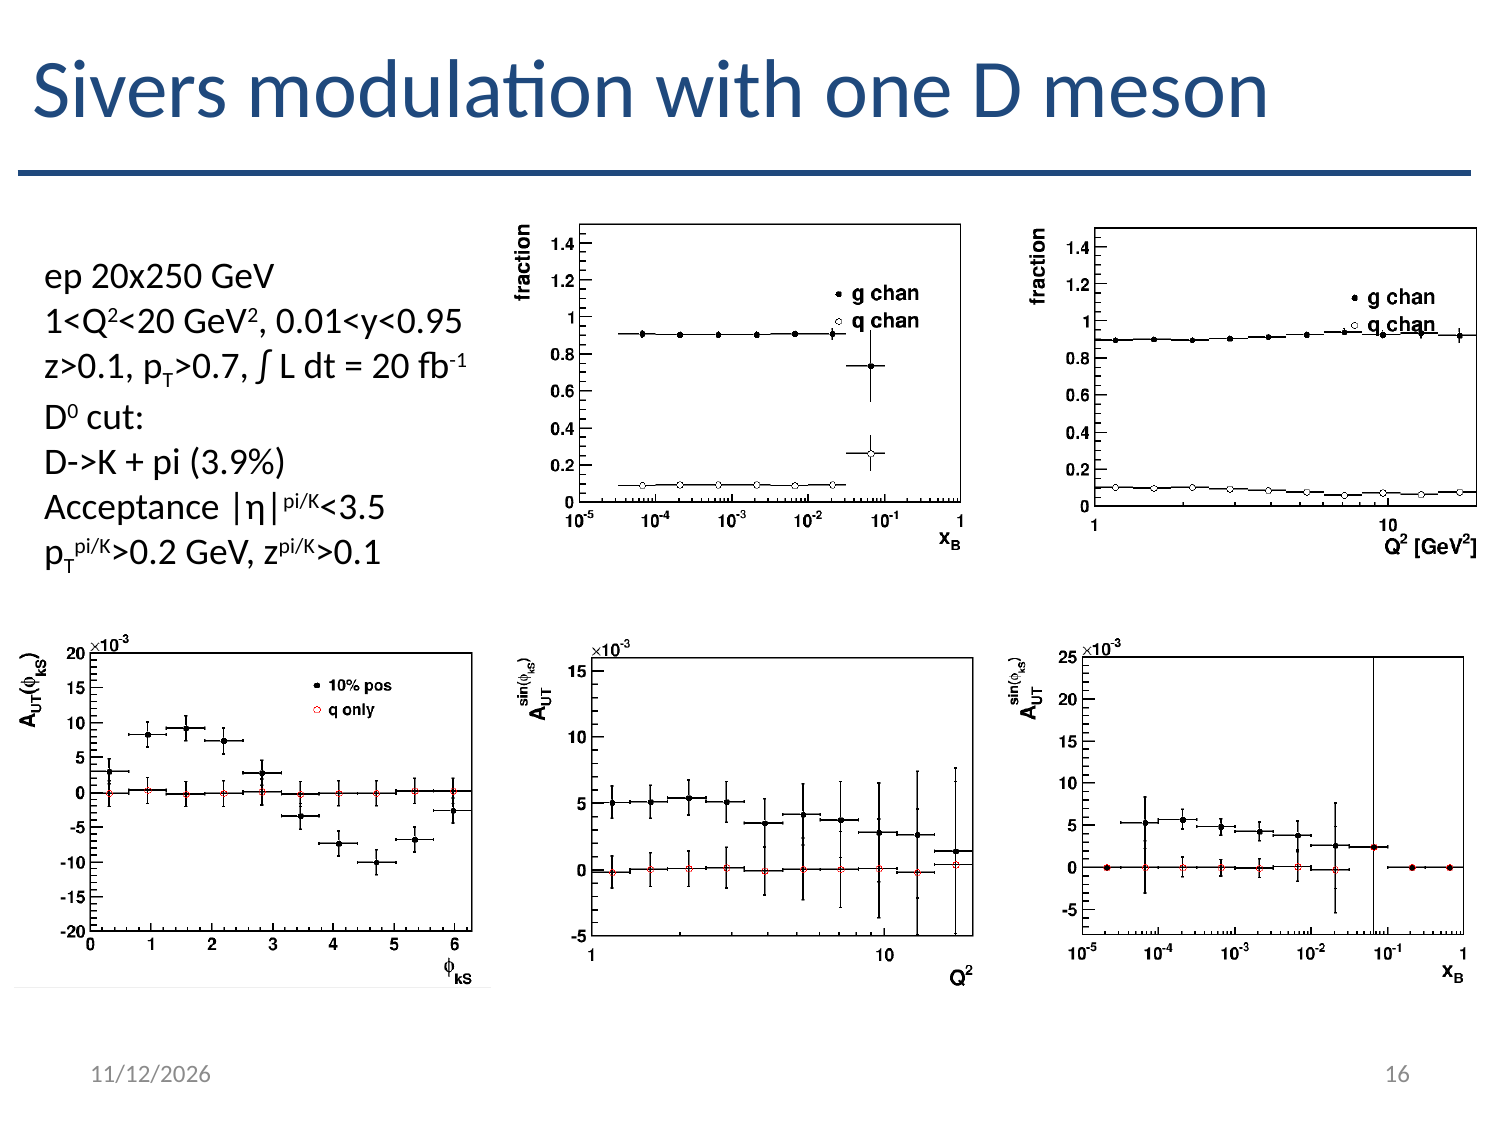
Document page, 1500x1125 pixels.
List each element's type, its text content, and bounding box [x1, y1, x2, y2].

picture [513, 633, 993, 991]
picture [1023, 219, 1495, 562]
slide_number 16 [1074, 1042, 1425, 1103]
picture [503, 208, 993, 558]
picture [1003, 633, 1497, 986]
text_box ep 20x250 GeV 1<Q2<20 GeV2, 0.01<y<0.95 z>0.1, pT>0.7, ∫ L dt = 20 fb-1 D0 cut: D->K + pi (3.9%) Acceptance |η|pi/K<3.5 pTpi/K>0.2 GeV, zpi/K>0.1 [29, 243, 703, 586]
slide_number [75, 1042, 425, 1103]
title Sivers modulation with one D meson [17, 7, 1483, 161]
picture [14, 629, 491, 988]
